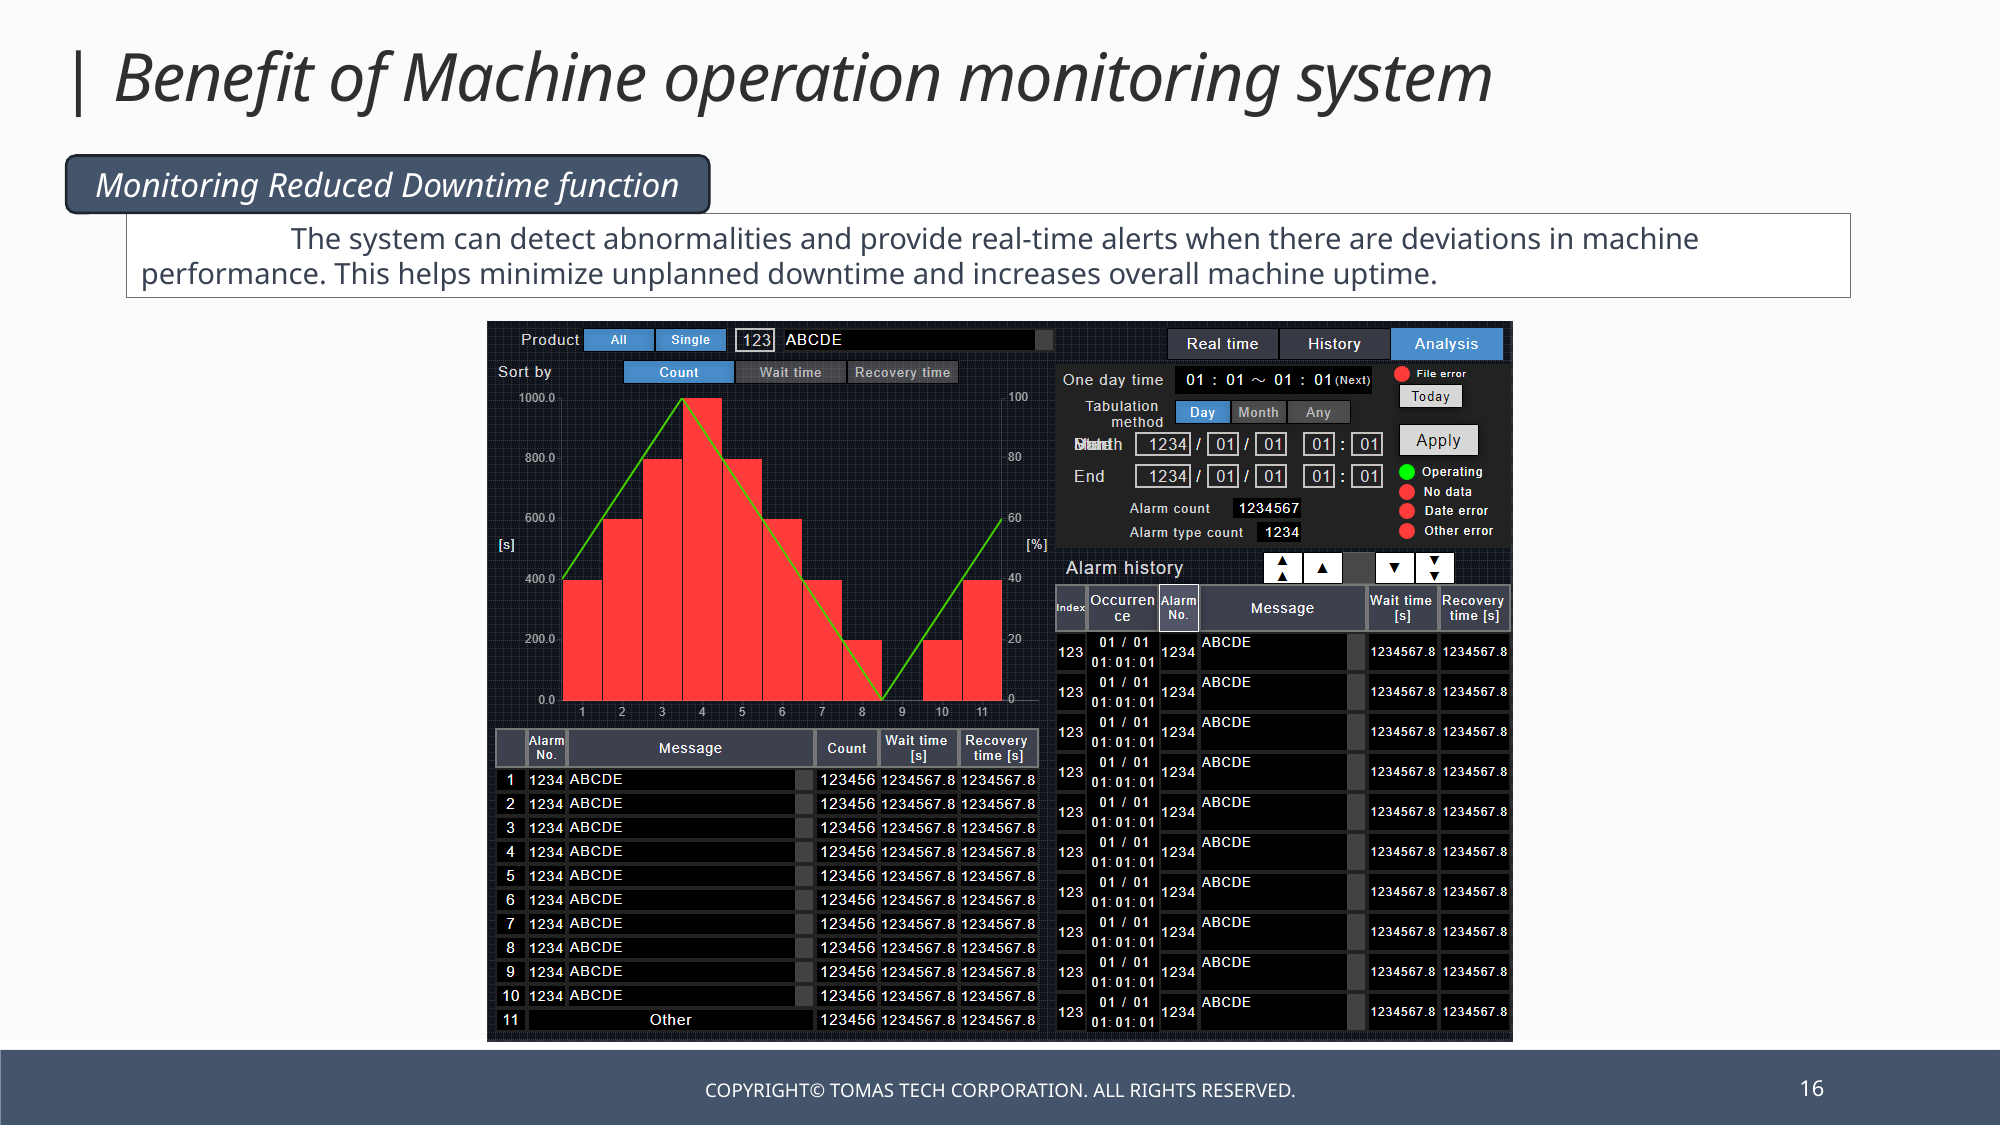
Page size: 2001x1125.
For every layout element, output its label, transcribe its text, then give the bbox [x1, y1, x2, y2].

text_box The system can detect abnormalities and provide real-time alerts when there are deviations in machine performance. This helps minimize unplanned downtime and increases overall machine uptime. [125, 212, 1852, 299]
footer COPYRIGHT© TOMAS TECH CORPORATION. ALL RIGHTS RESERVED. [604, 1059, 1396, 1120]
text_box | Benefit of Machine operation monitoring system [45, 26, 1955, 137]
picture [487, 320, 1513, 1043]
text_box Monitoring Reduced Downtime function [64, 154, 711, 215]
slide_number 16 [1624, 1059, 1840, 1120]
